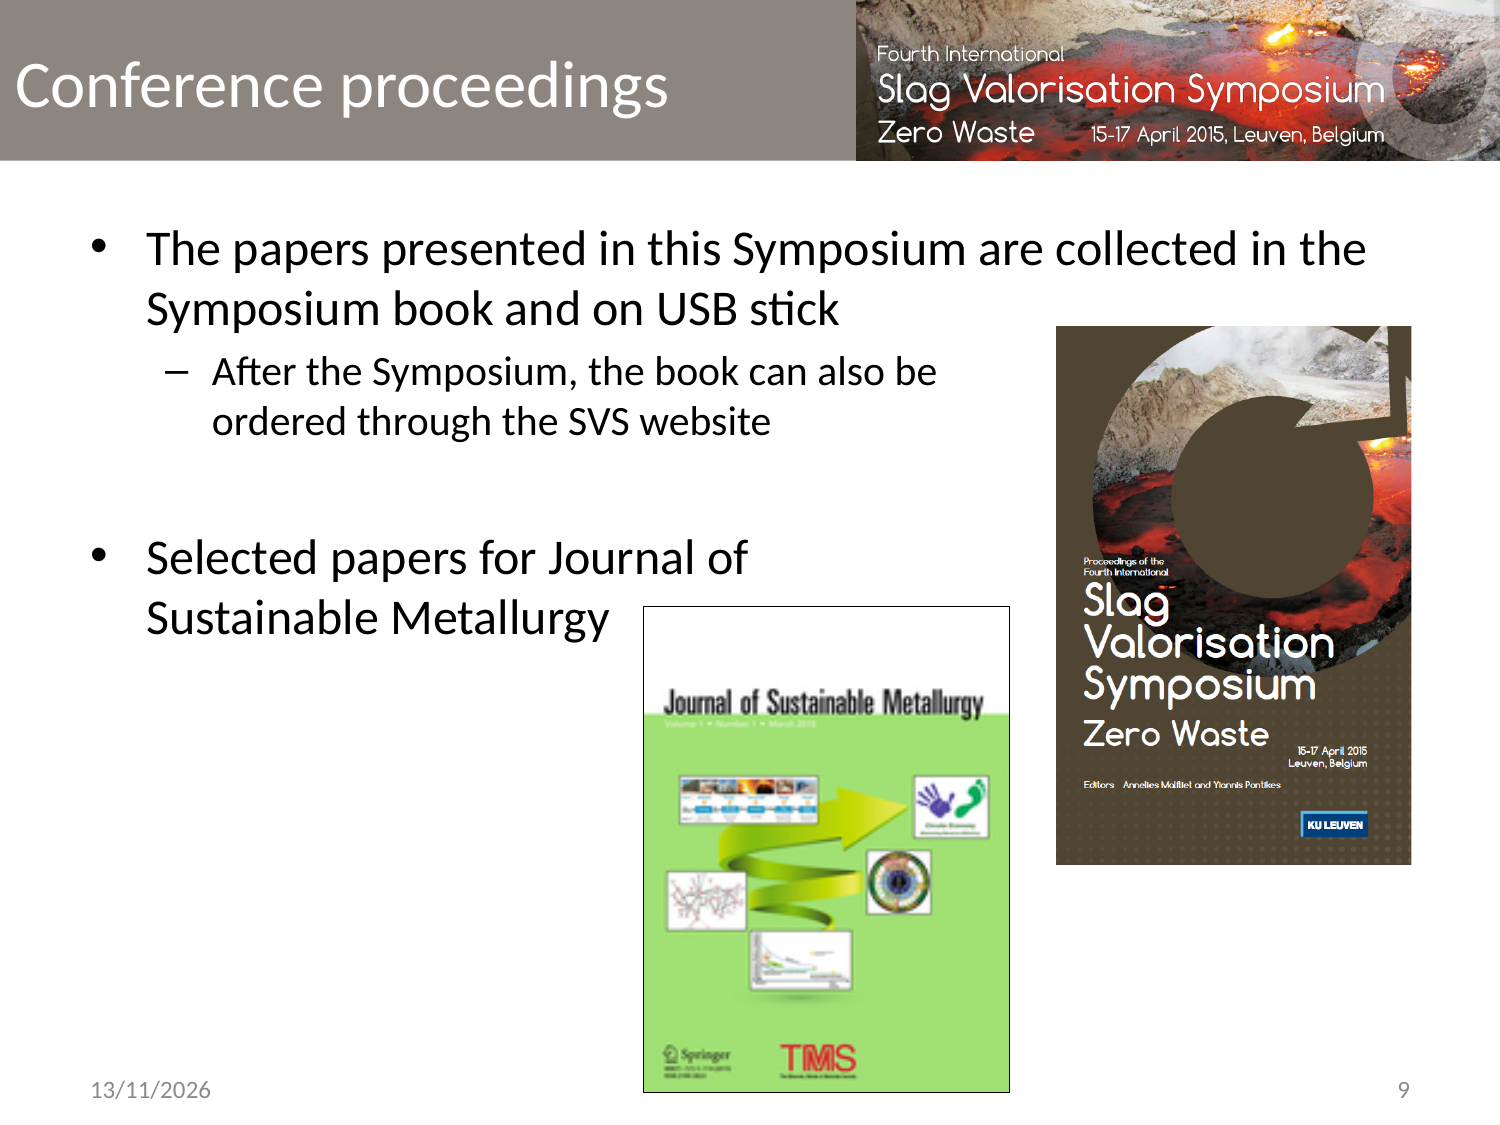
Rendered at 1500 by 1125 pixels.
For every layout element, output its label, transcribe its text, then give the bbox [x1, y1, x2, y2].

picture [1055, 326, 1412, 865]
slide_number 9 [1074, 1058, 1425, 1119]
picture [857, 0, 1500, 161]
list The papers presented in this Symposium are collected in the Symposium book and on USB stick After the Symposium, the book can also be ordered through the SVS website Selected papers for Journal of Sustainable Metallurgy [75, 208, 1425, 1047]
title Conference proceedings [0, 0, 857, 161]
picture [643, 605, 1011, 1093]
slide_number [75, 1058, 425, 1119]
